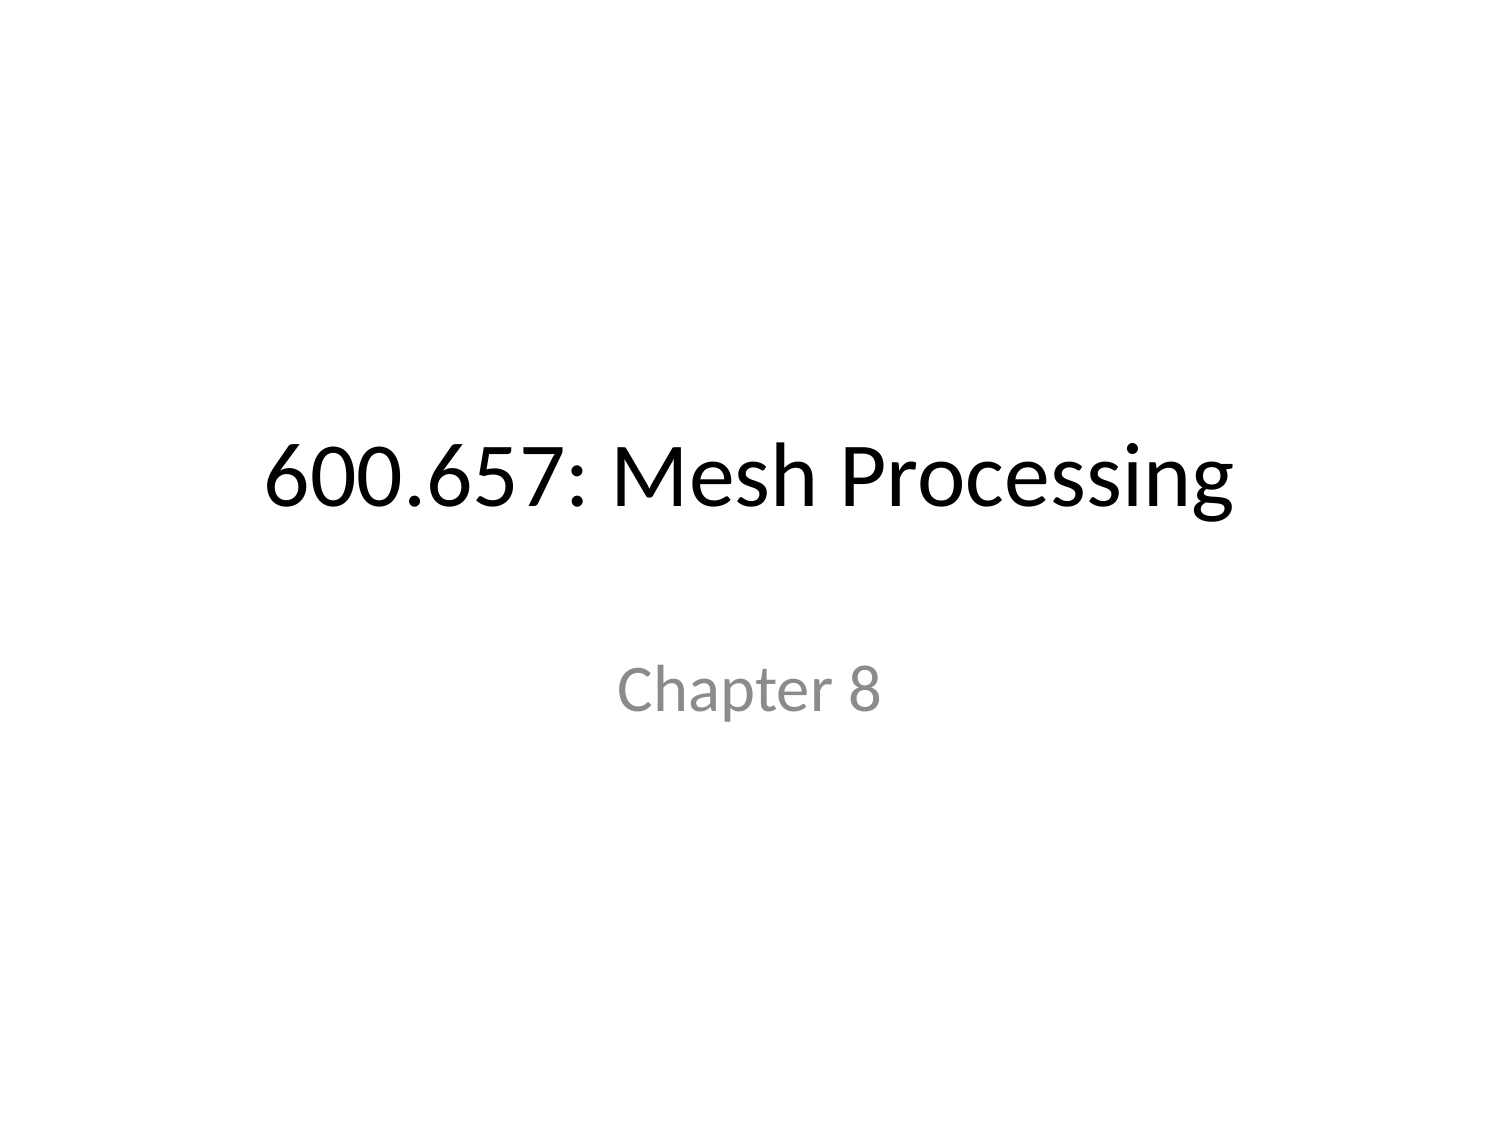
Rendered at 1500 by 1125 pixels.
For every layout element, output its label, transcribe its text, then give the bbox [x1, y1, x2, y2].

subtitle Chapter 8 [225, 637, 1275, 925]
title 600.657: Mesh Processing [112, 349, 1388, 591]
